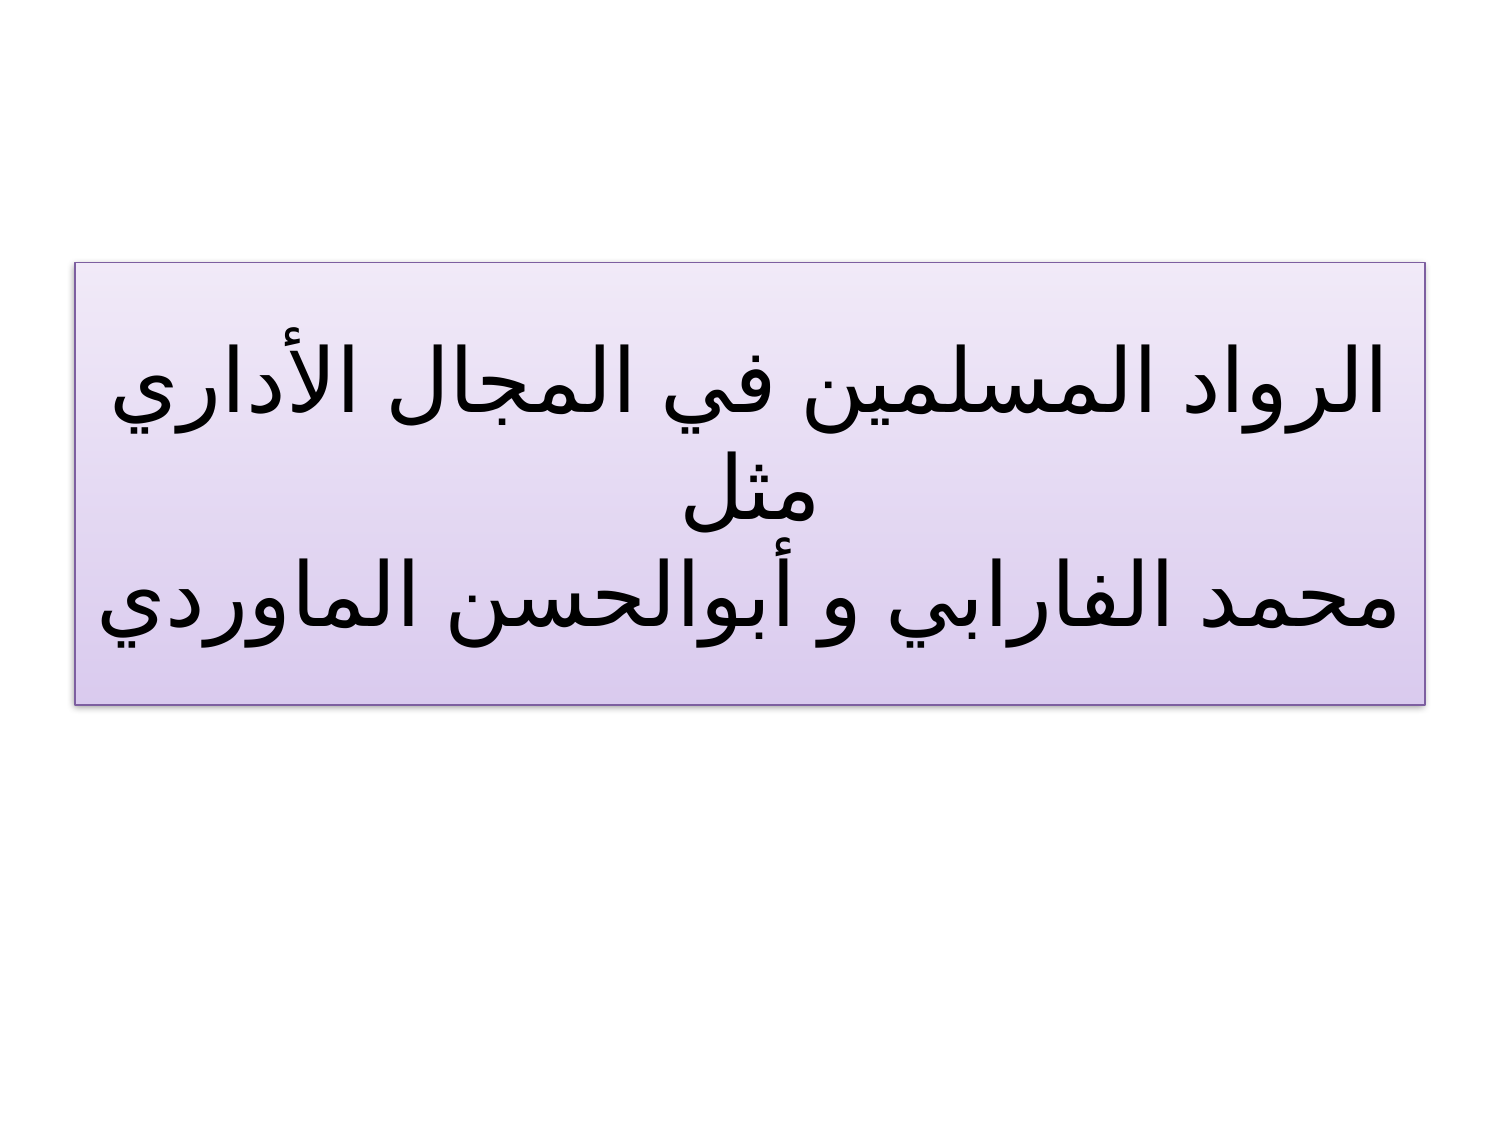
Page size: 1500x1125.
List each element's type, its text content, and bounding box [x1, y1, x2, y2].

title الرواد المسلمين في المجال الأداري مثل محمد الفارابي و أبوالحسن الماوردي [74, 262, 1426, 706]
